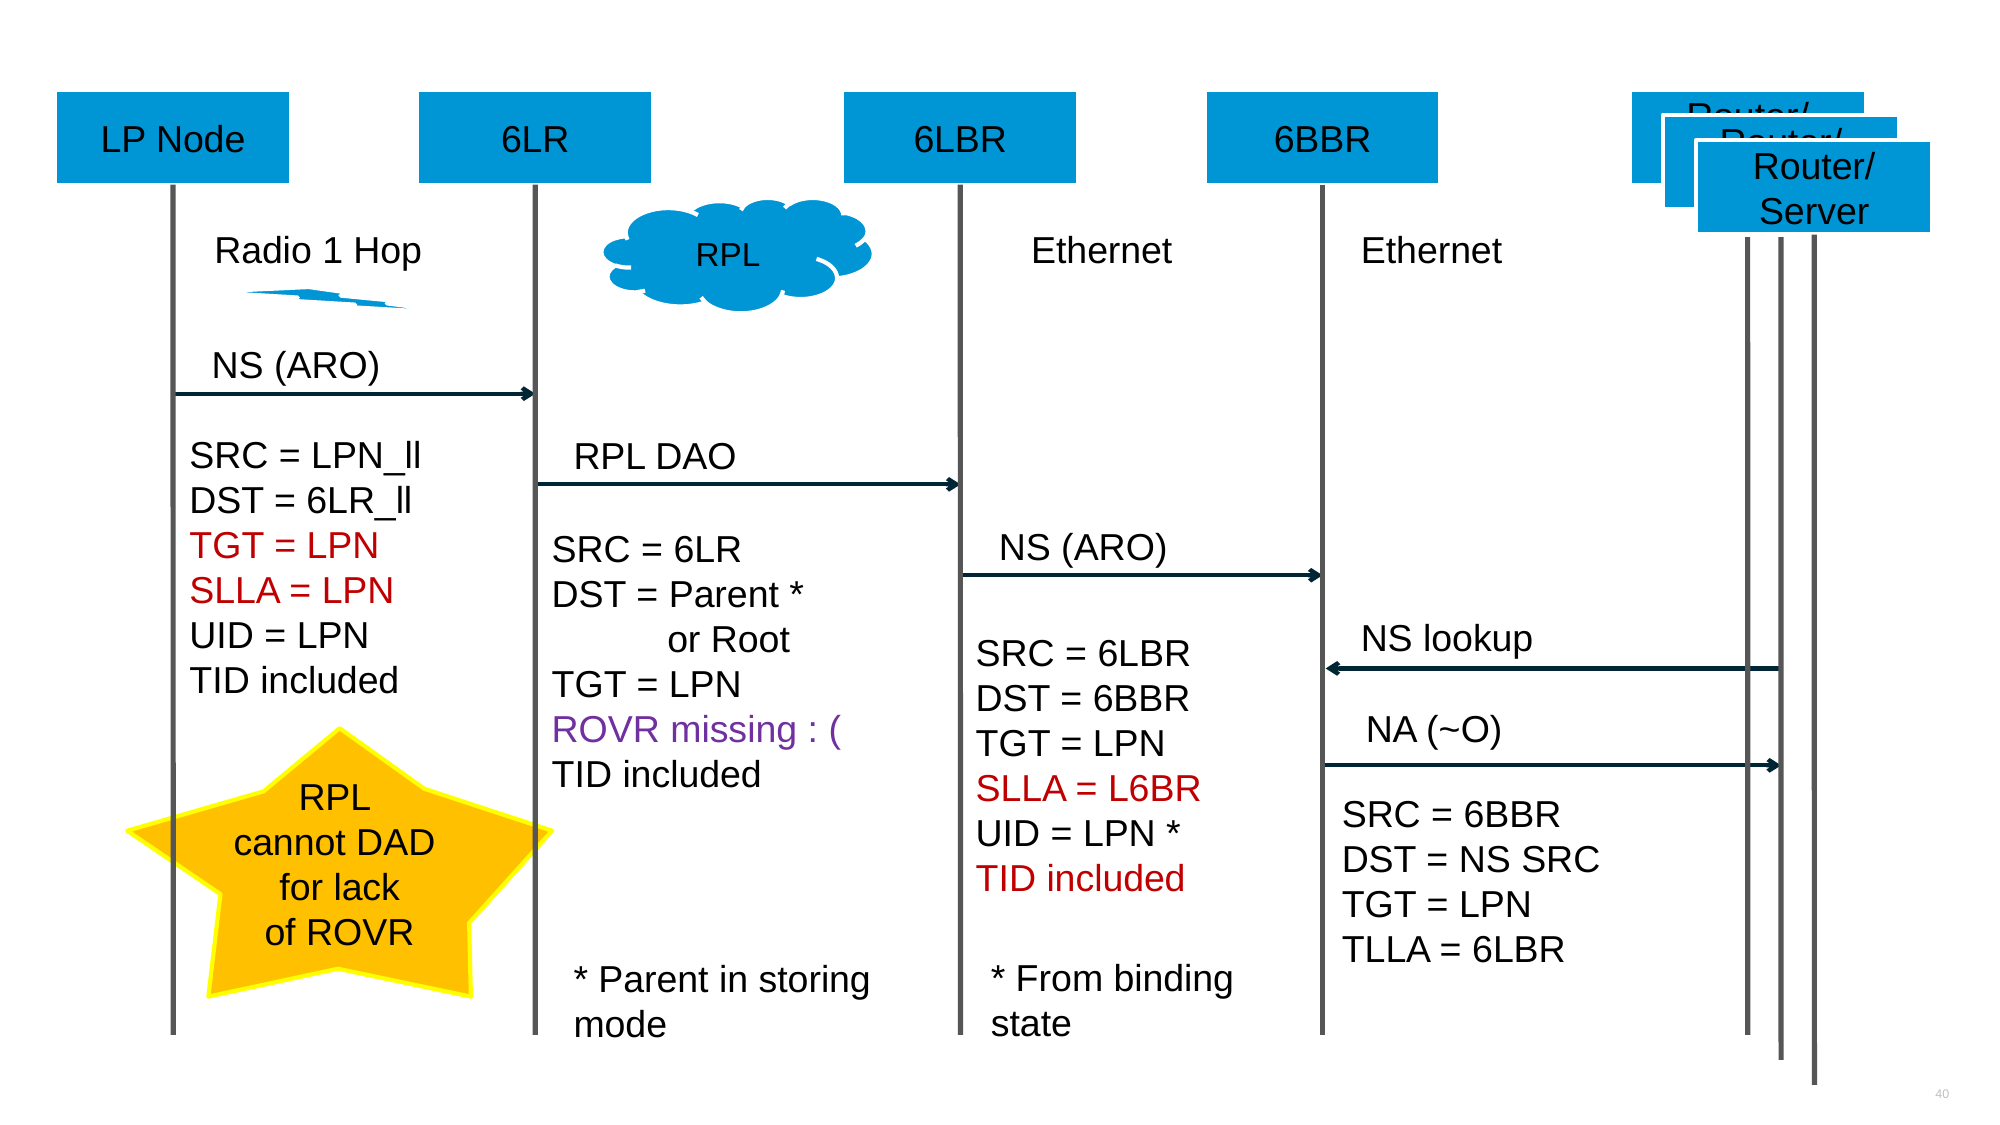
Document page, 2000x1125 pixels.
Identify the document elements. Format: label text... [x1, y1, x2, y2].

text_box RPL [658, 195, 835, 316]
text_box SRC = 6BBR DST = NS SRC TGT = LPN TLLA = 6LBR [1445, 782, 1616, 978]
text_box RPL cannot DAD for lack of ROVR [296, 726, 410, 986]
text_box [1629, 89, 1867, 1036]
text_box [296, 284, 410, 313]
text_box * Parent in storing mode [558, 947, 889, 1053]
text_box * From binding state [976, 946, 1305, 1052]
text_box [1083, 515, 1199, 577]
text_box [657, 424, 836, 486]
text_box SRC = LPN_ll DST = 6LR_ll TGT = LPN SLLA = LPN UID = LPN TID included [296, 423, 410, 709]
text_box SRC = 6LBR DST = 6BBR TGT = LPN SLLA = L6BR UID = LPN * TID included [1083, 621, 1198, 907]
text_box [54, 89, 292, 1036]
text_box Radio 1 Hop [296, 218, 410, 279]
text_box NS lookup [1445, 606, 1624, 666]
text_box SRC = 6LR DST = Parent * or Root TGT = LPN ROVR missing : ( TID included [658, 517, 835, 803]
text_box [1695, 139, 1933, 1085]
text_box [1444, 172, 1624, 340]
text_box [296, 333, 411, 395]
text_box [841, 89, 1079, 1036]
text_box NA (~O) [1445, 697, 1624, 758]
text_box Ethernet [1083, 218, 1188, 279]
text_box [1204, 89, 1441, 1036]
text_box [416, 89, 654, 1036]
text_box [1662, 114, 1900, 1061]
